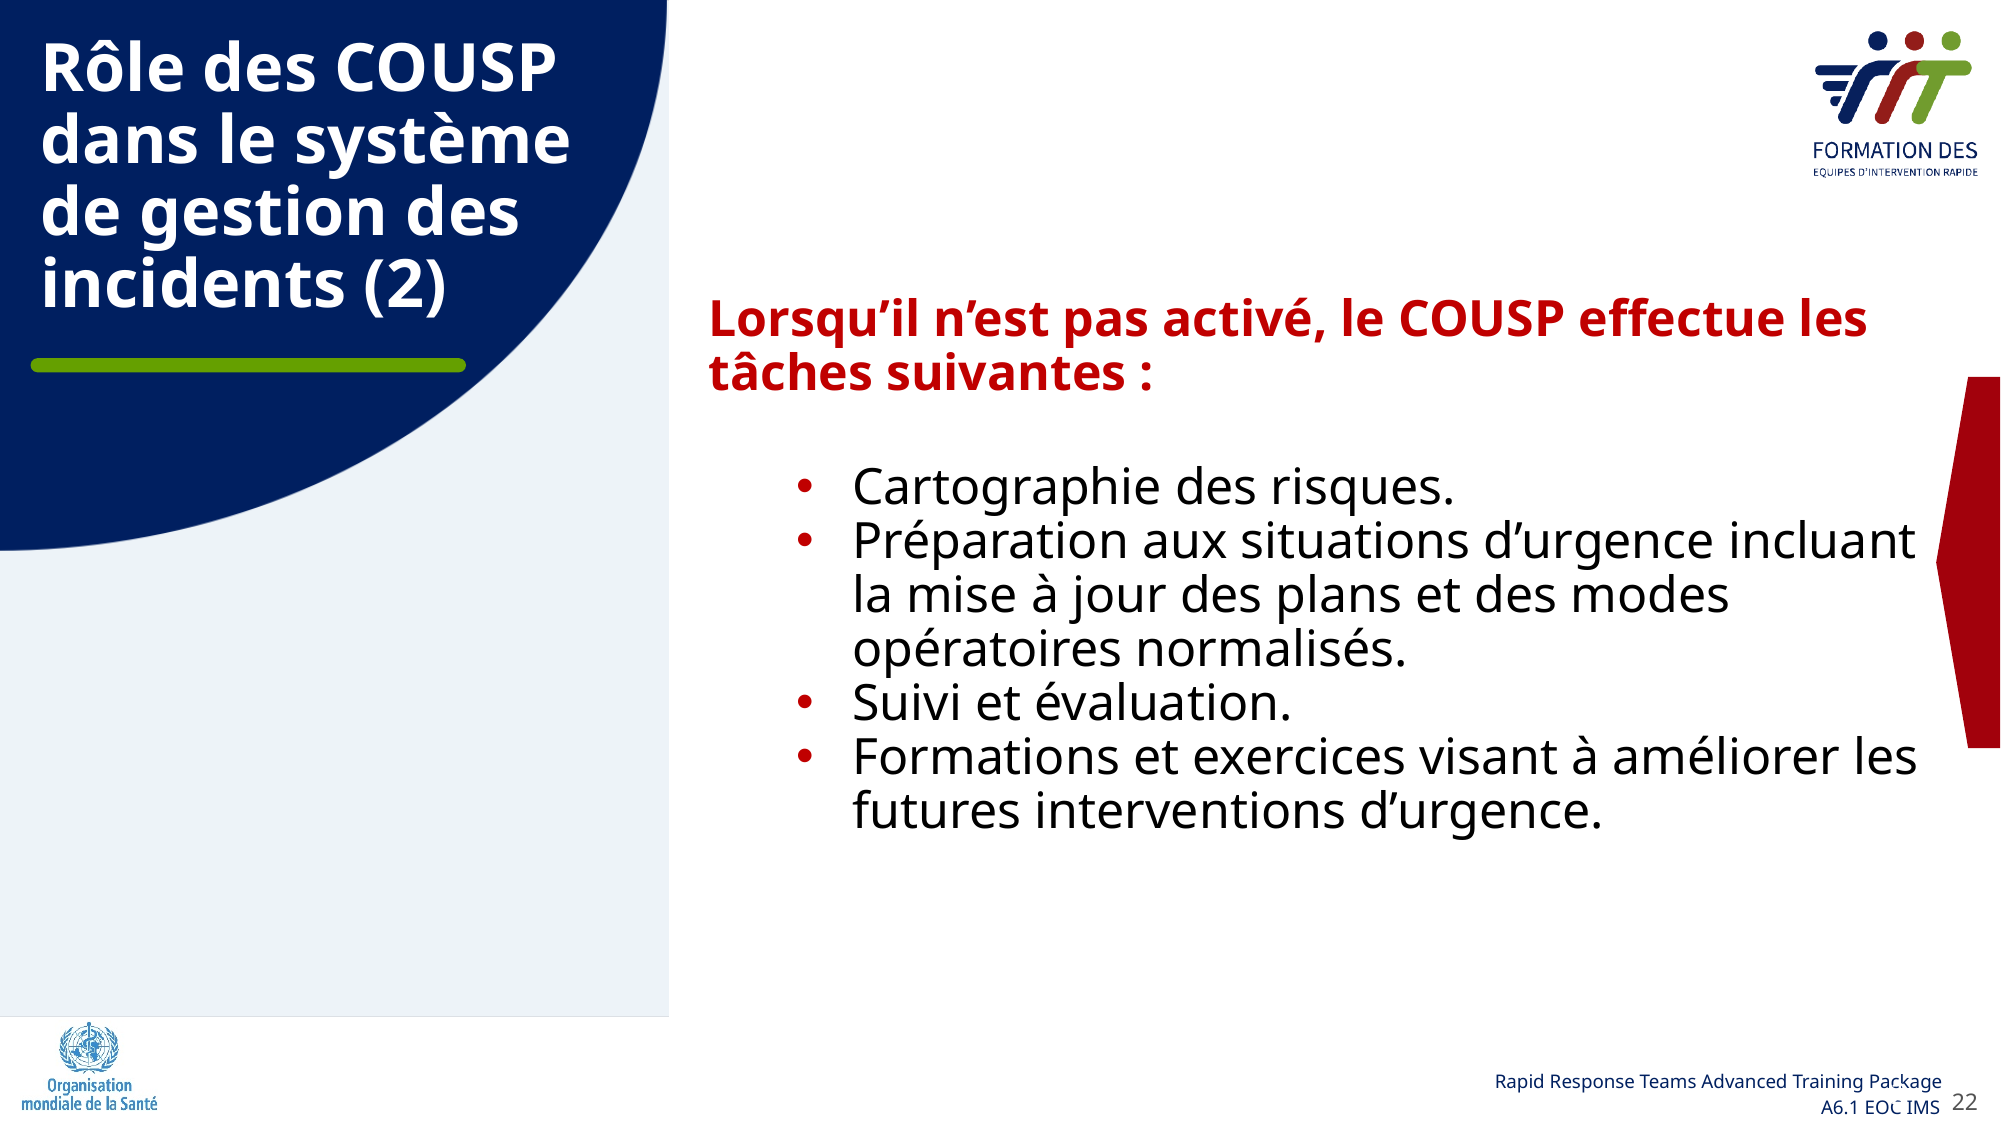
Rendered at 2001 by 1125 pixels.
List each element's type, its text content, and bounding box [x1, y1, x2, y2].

slide_number 22 [1882, 1049, 1930, 1092]
picture [0, 0, 669, 1018]
text_box [30, 358, 467, 373]
text_box Rôle des COUSP dans le système de gestion des incidents (2) [33, 19, 605, 336]
picture [20, 1020, 158, 1111]
list Lorsqu’il n’est pas activé, le COUSP effectue les tâches suivantes : Cartographie des risques. Préparation aux situations d’urgence incluant la mise à jour des plans et des modes opératoires normalisés. Suivi et évaluation. Formations et exercices visant à améliorer les futures interventions d’urgence. [700, 219, 1937, 1049]
picture [1813, 30, 1978, 178]
